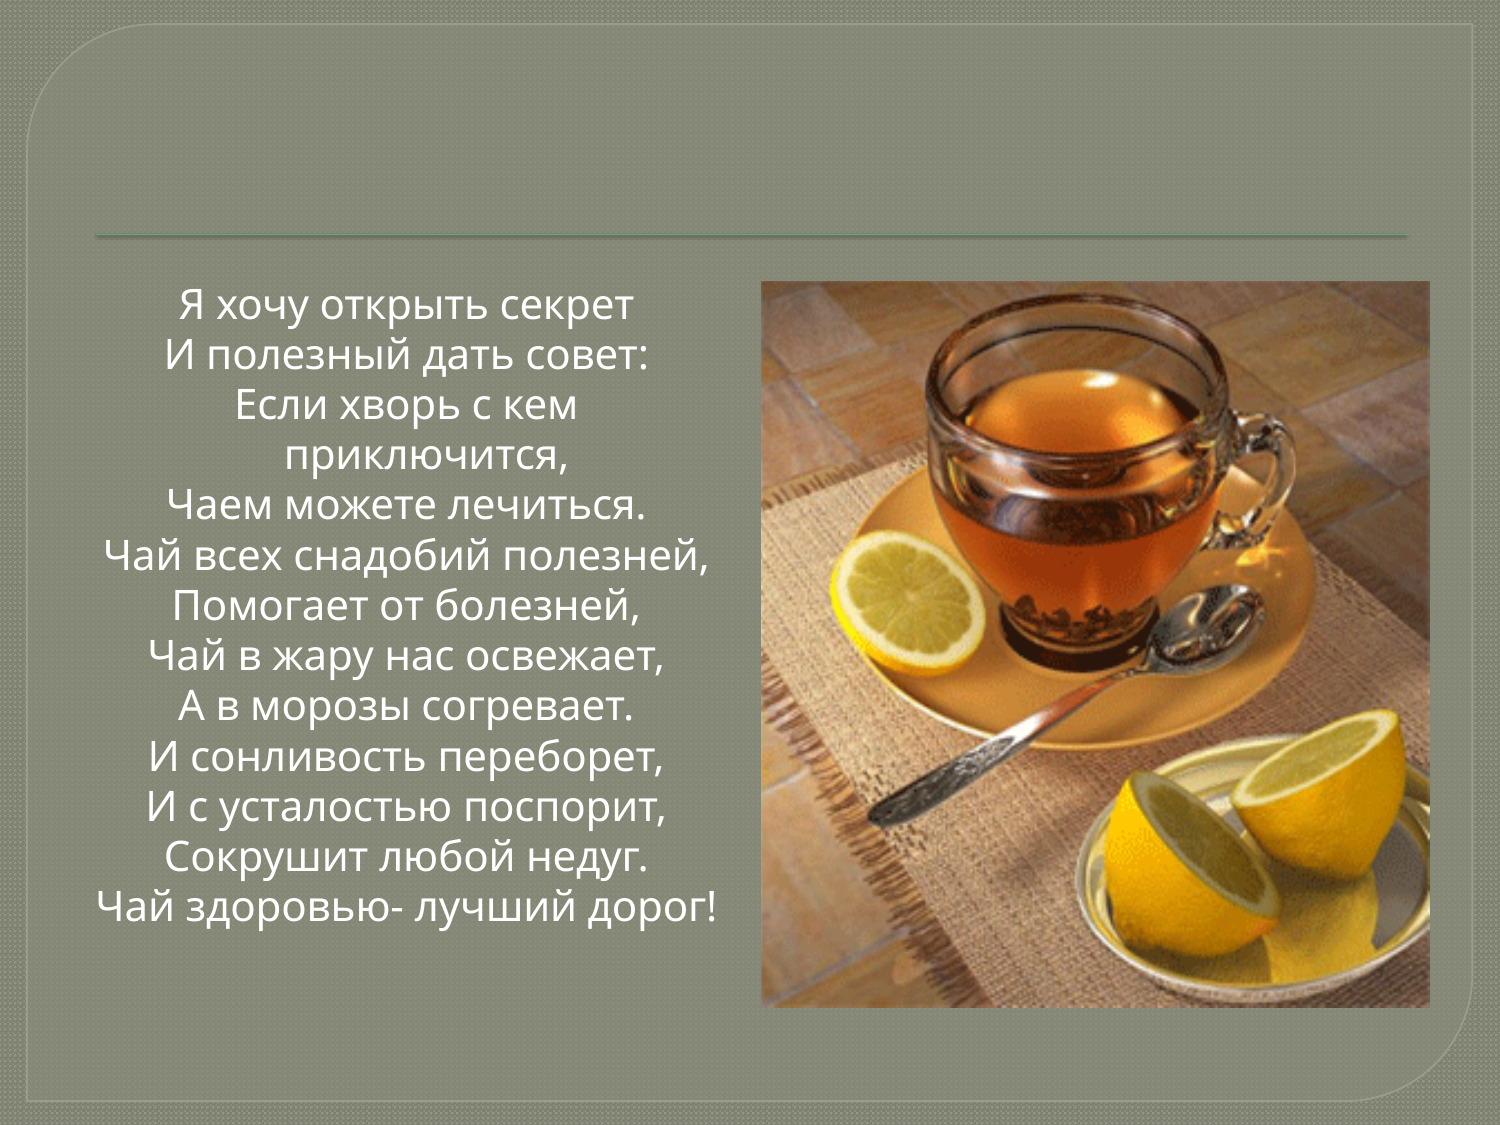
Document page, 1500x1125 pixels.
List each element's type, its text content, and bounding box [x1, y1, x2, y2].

list Я хочу открыть секрет И полезный дать совет: Если хворь с кем приключится, Чаем можете лечиться. Чай всех снадобий полезней, Помогает от болезней, Чай в жару нас освежает, А в морозы согревает. И сонливость переборет, И с усталостью поспорит, Сокрушит любой недуг. Чай здоровью- лучший дорог! [75, 270, 738, 1013]
picture [761, 280, 1430, 1008]
